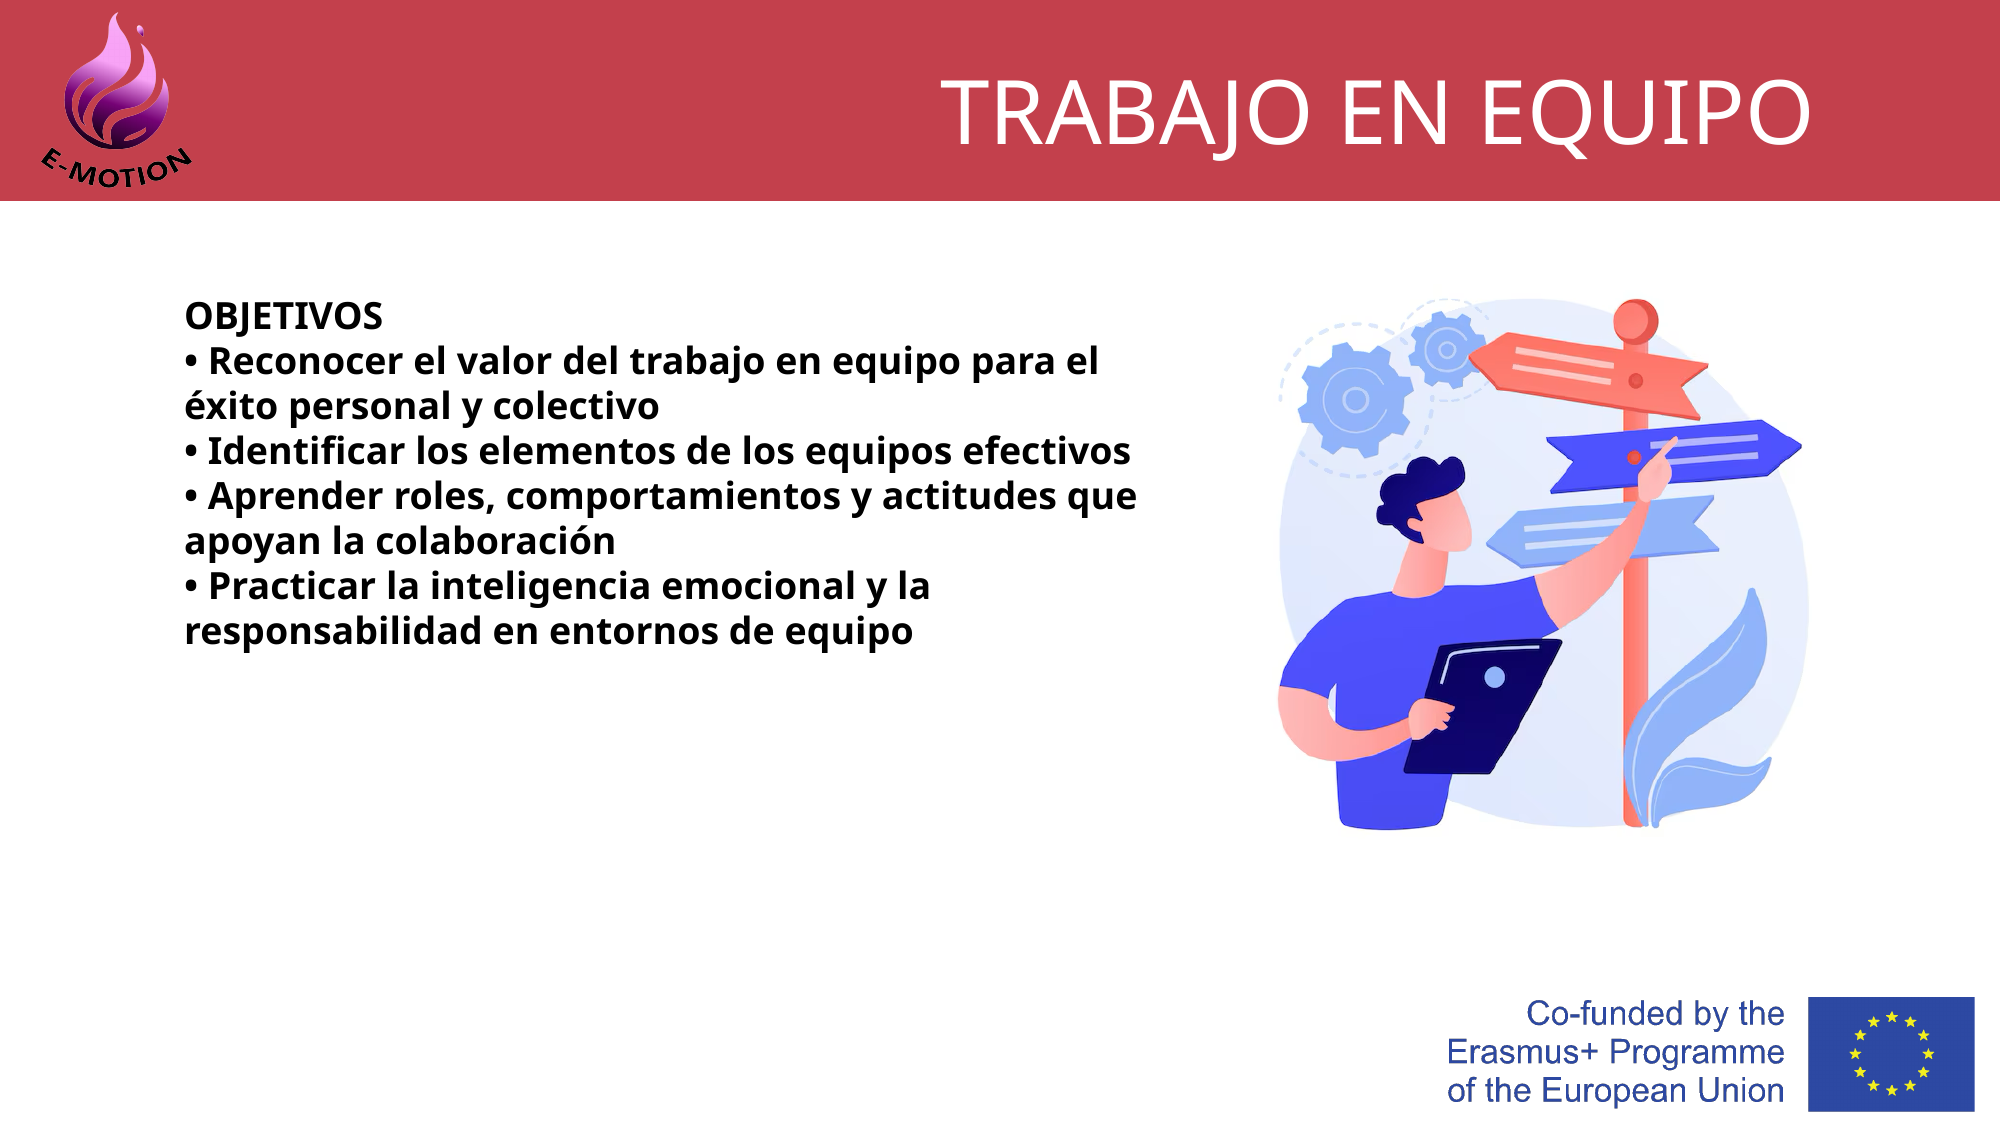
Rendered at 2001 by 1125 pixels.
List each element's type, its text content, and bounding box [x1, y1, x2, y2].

text_box TRABAJO EN EQUIPO [572, 41, 1831, 317]
picture [1188, 207, 1898, 918]
picture [0, 0, 253, 247]
picture [1396, 995, 1975, 1116]
text_box OBJETIVOS • Reconocer el valor del trabajo en equipo para el éxito personal y colectivo • Identificar los elementos de los equipos efectivos • Aprender roles, comportamientos y actitudes que apoyan la colaboración • Practicar la inteligencia emocional y la responsabilidad en entornos de equipo [169, 284, 1182, 660]
